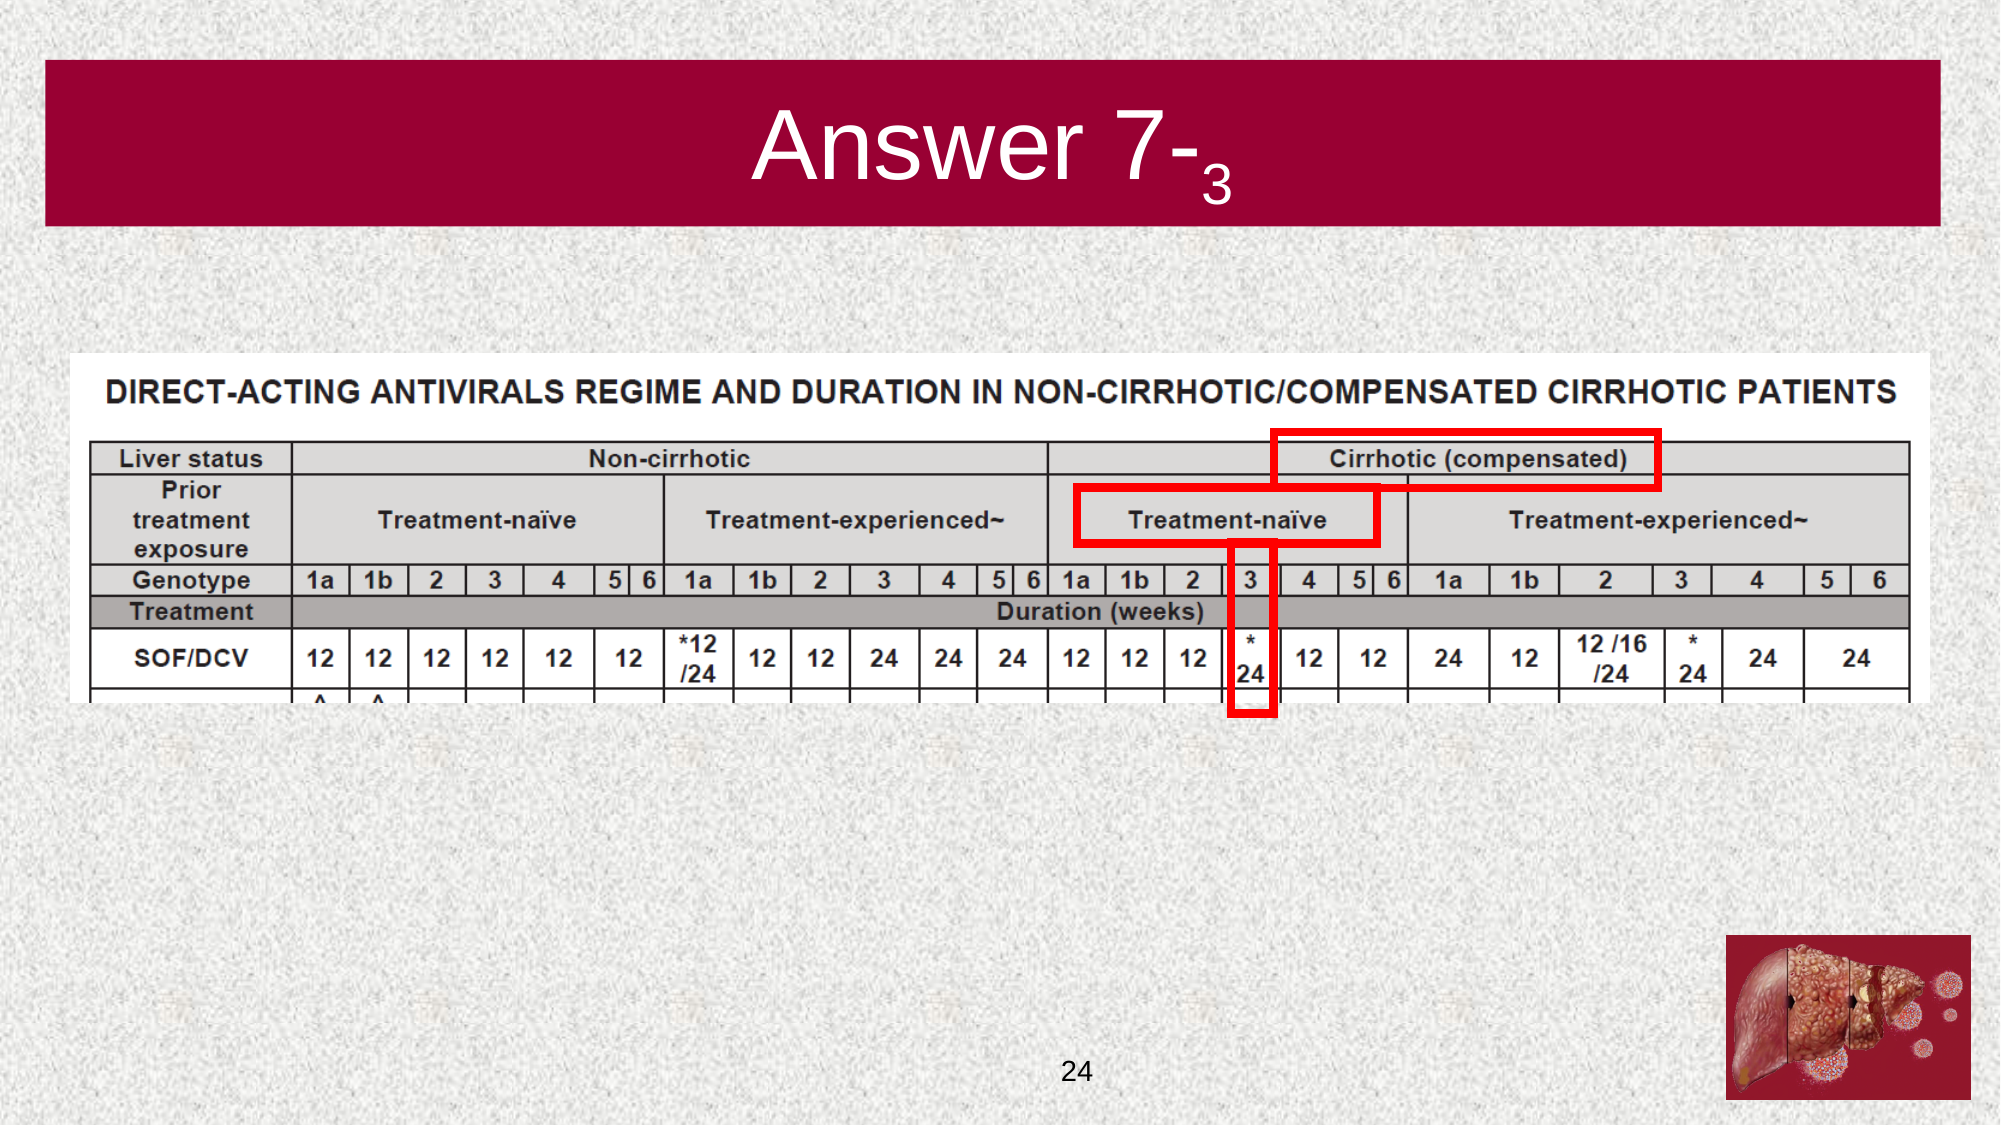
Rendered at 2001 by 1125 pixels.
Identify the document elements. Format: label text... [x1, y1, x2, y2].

slide_number 24 [852, 1039, 1302, 1100]
title Answer 7-3 [45, 59, 1941, 227]
text_box [1230, 703, 1275, 715]
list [70, 353, 1930, 703]
picture [0, 0, 2001, 1125]
